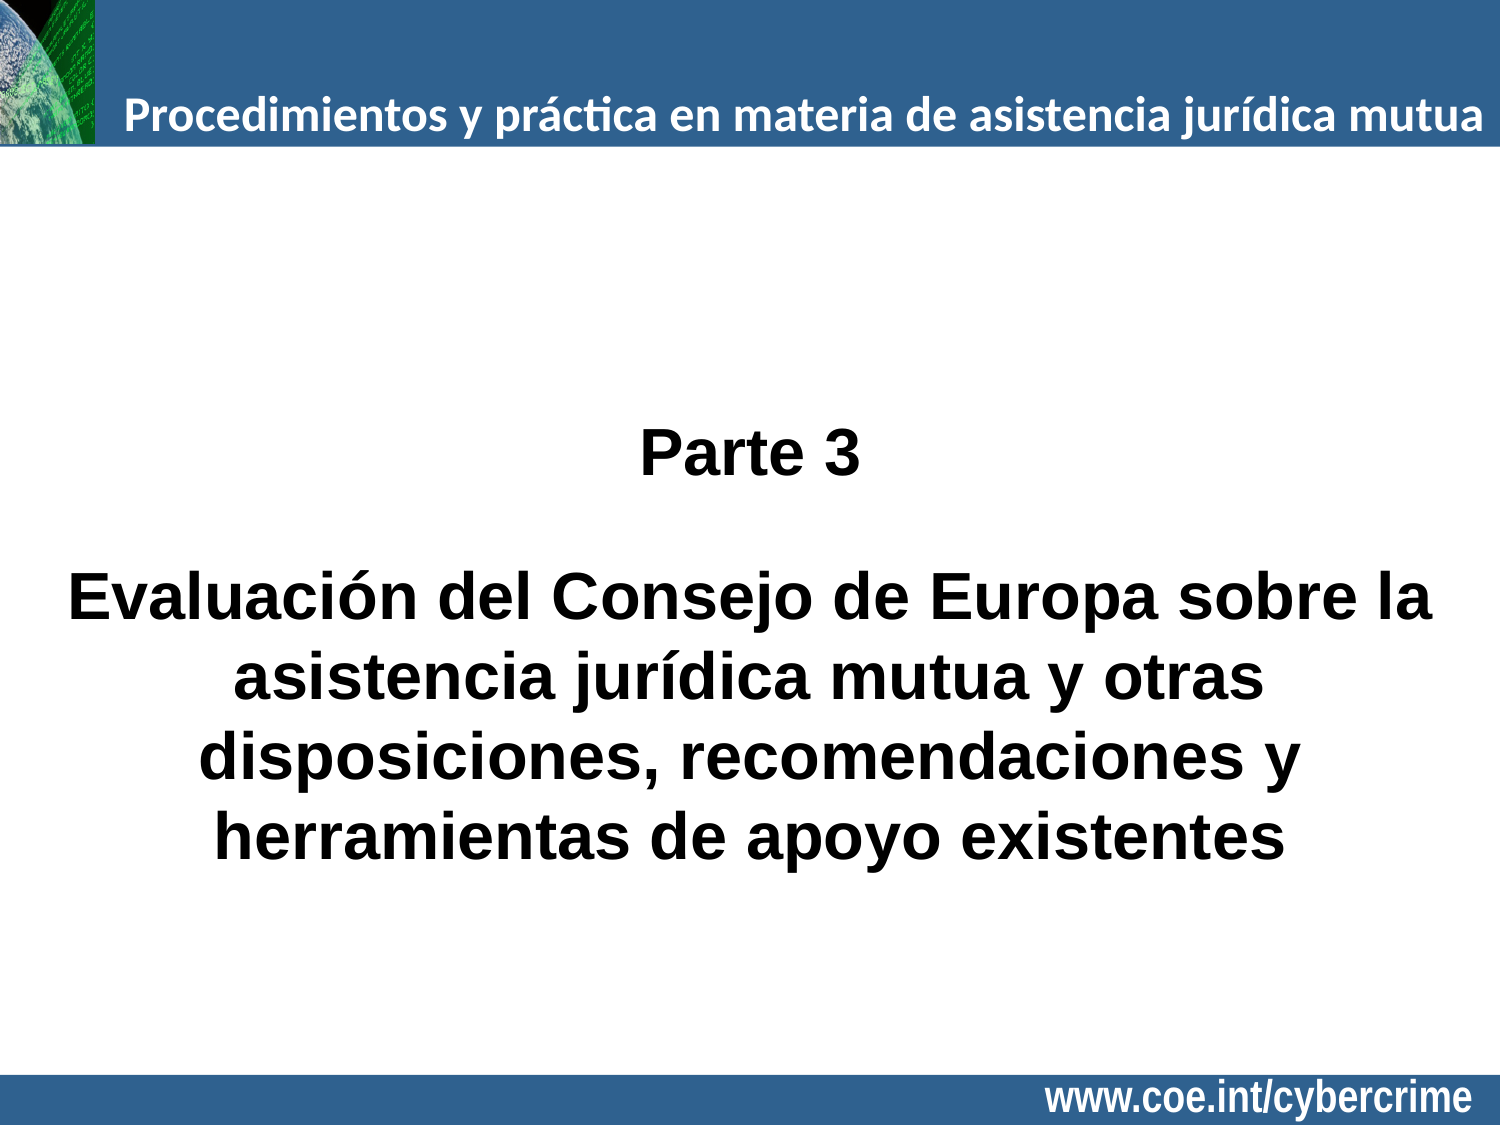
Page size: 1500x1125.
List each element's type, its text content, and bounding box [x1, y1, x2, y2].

picture [0, 0, 95, 144]
text_box Procedimientos y práctica en materia de asistencia jurídica mutua [96, 0, 1500, 149]
text_box www.coe.int/cybercrime [1030, 1059, 1500, 1125]
text_box [0, 1073, 1030, 1125]
text_box Parte 3 Evaluación del Consejo de Europa sobre la asistencia jurídica mutua y otras disposiciones, recomendaciones y herramientas de apoyo existentes [51, 417, 1450, 880]
